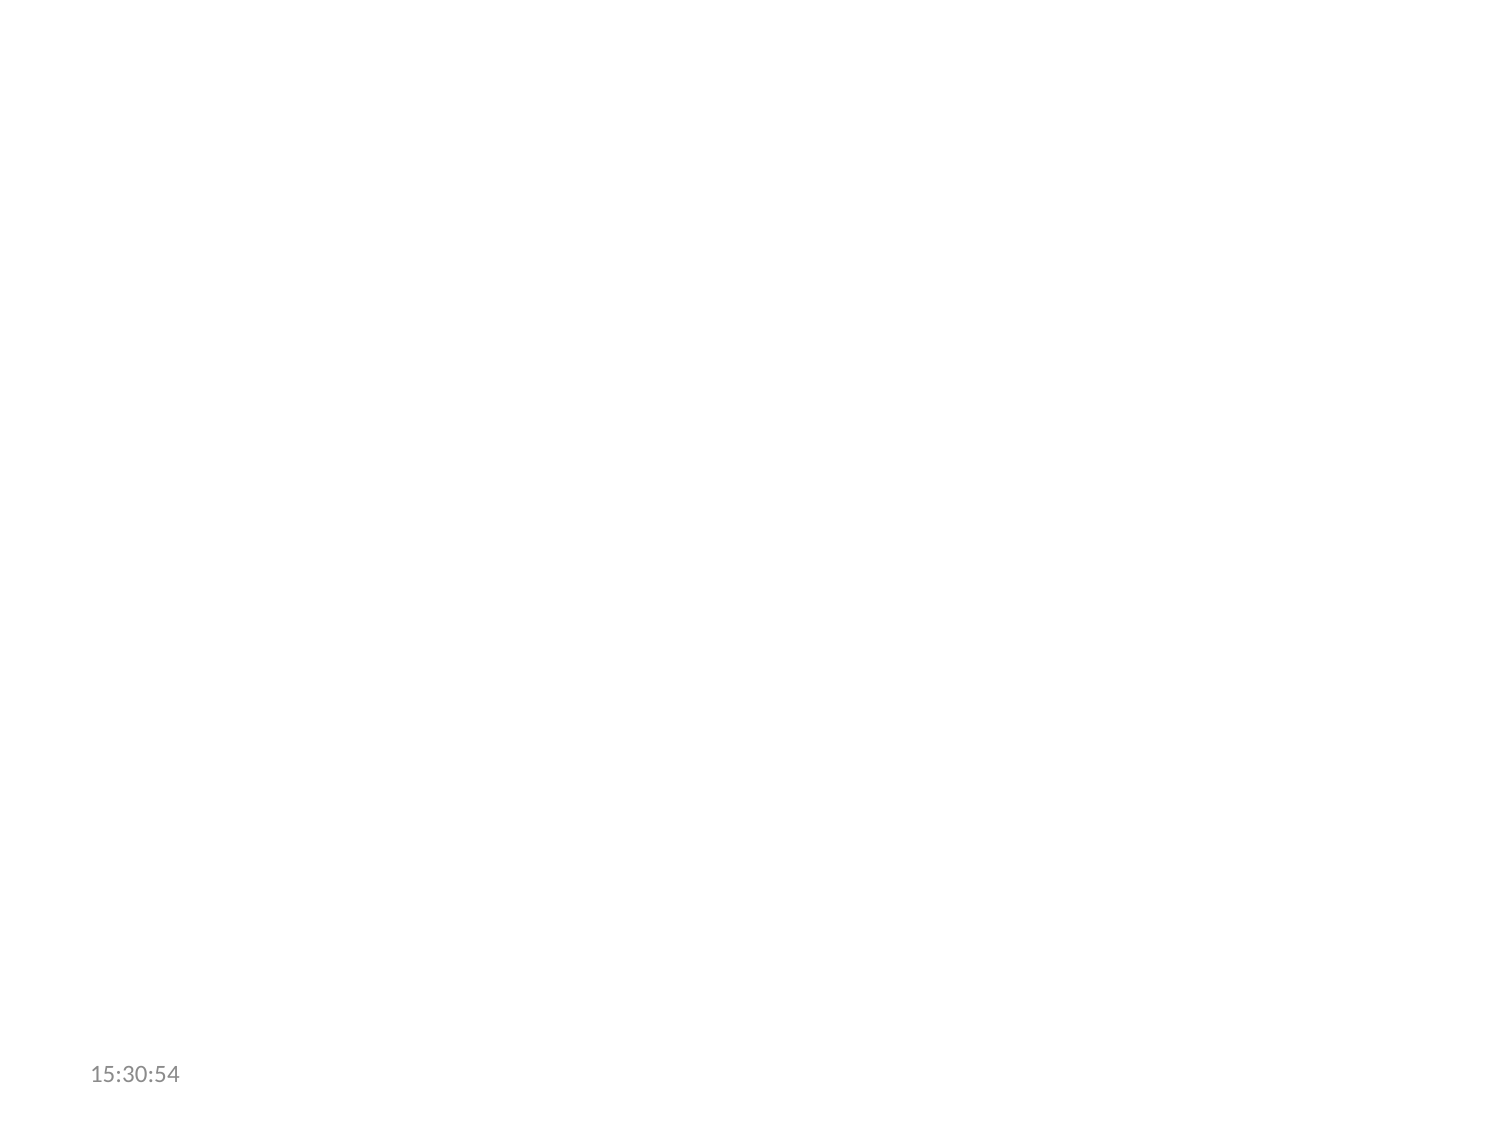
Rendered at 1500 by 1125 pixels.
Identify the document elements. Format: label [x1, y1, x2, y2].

slide_number [75, 1042, 425, 1103]
